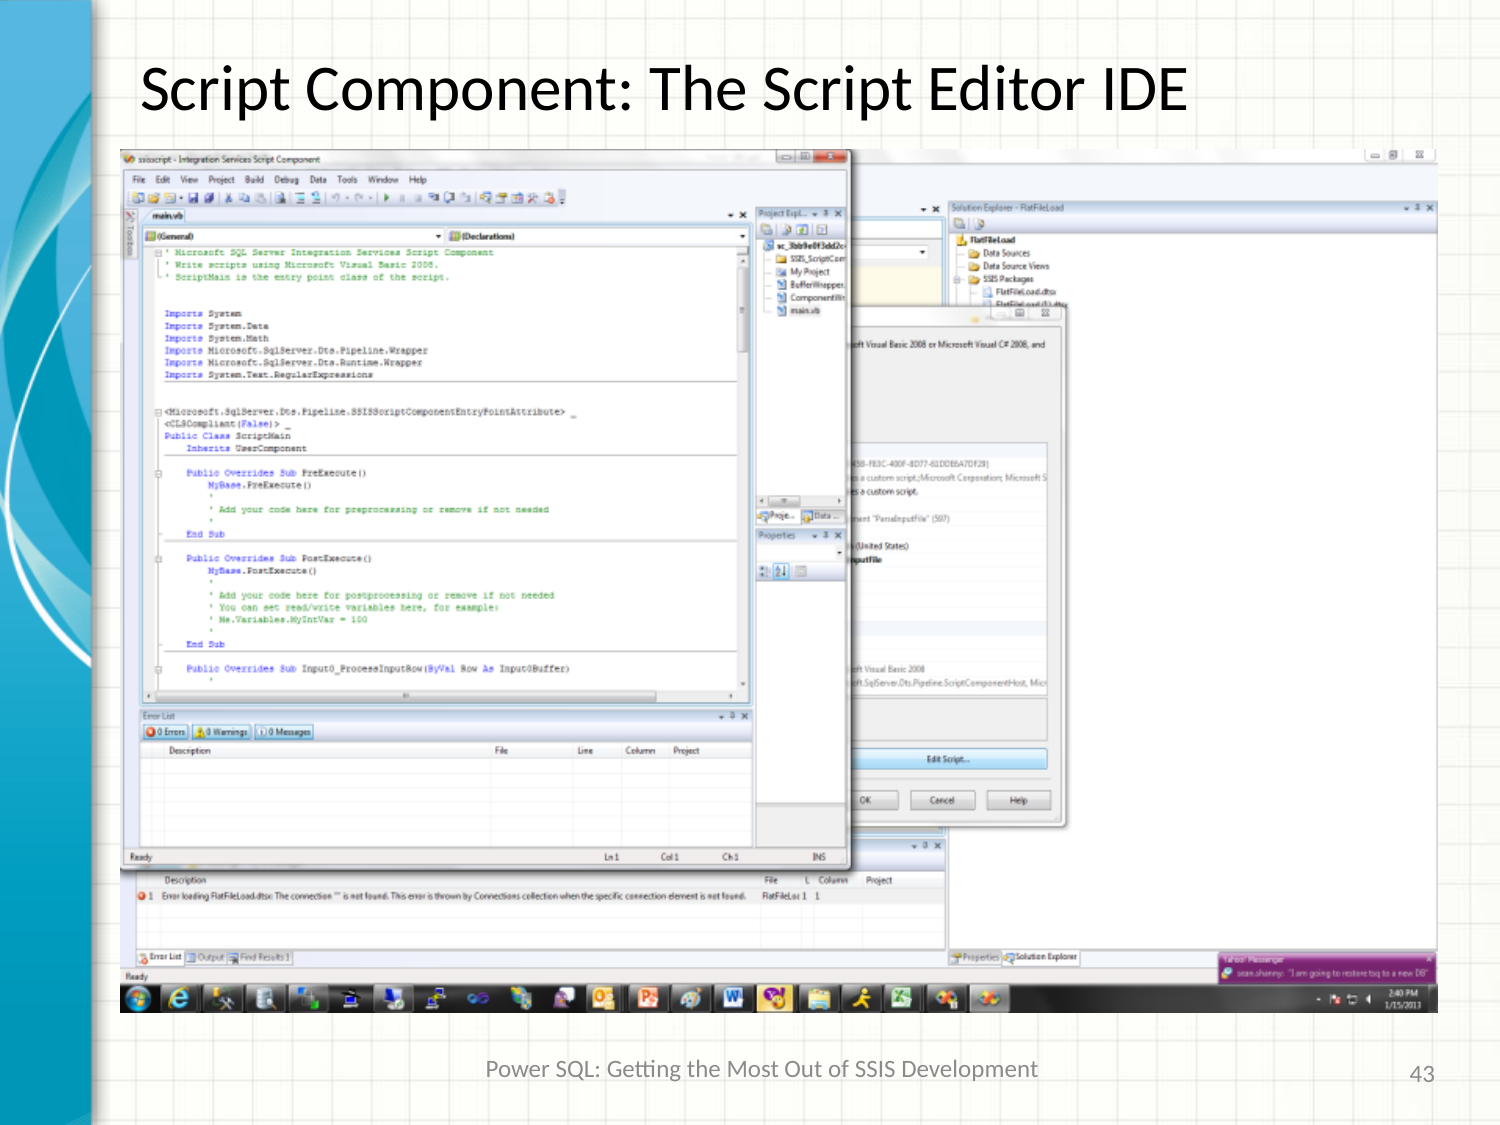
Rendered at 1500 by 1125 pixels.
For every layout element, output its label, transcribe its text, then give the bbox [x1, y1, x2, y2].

footer Power SQL: Getting the Most Out of SSIS Development [437, 1037, 1088, 1098]
slide_number 43 [1100, 1042, 1450, 1103]
picture [0, 0, 1500, 1125]
title Script Component: The Script Editor IDE [125, 37, 1450, 131]
